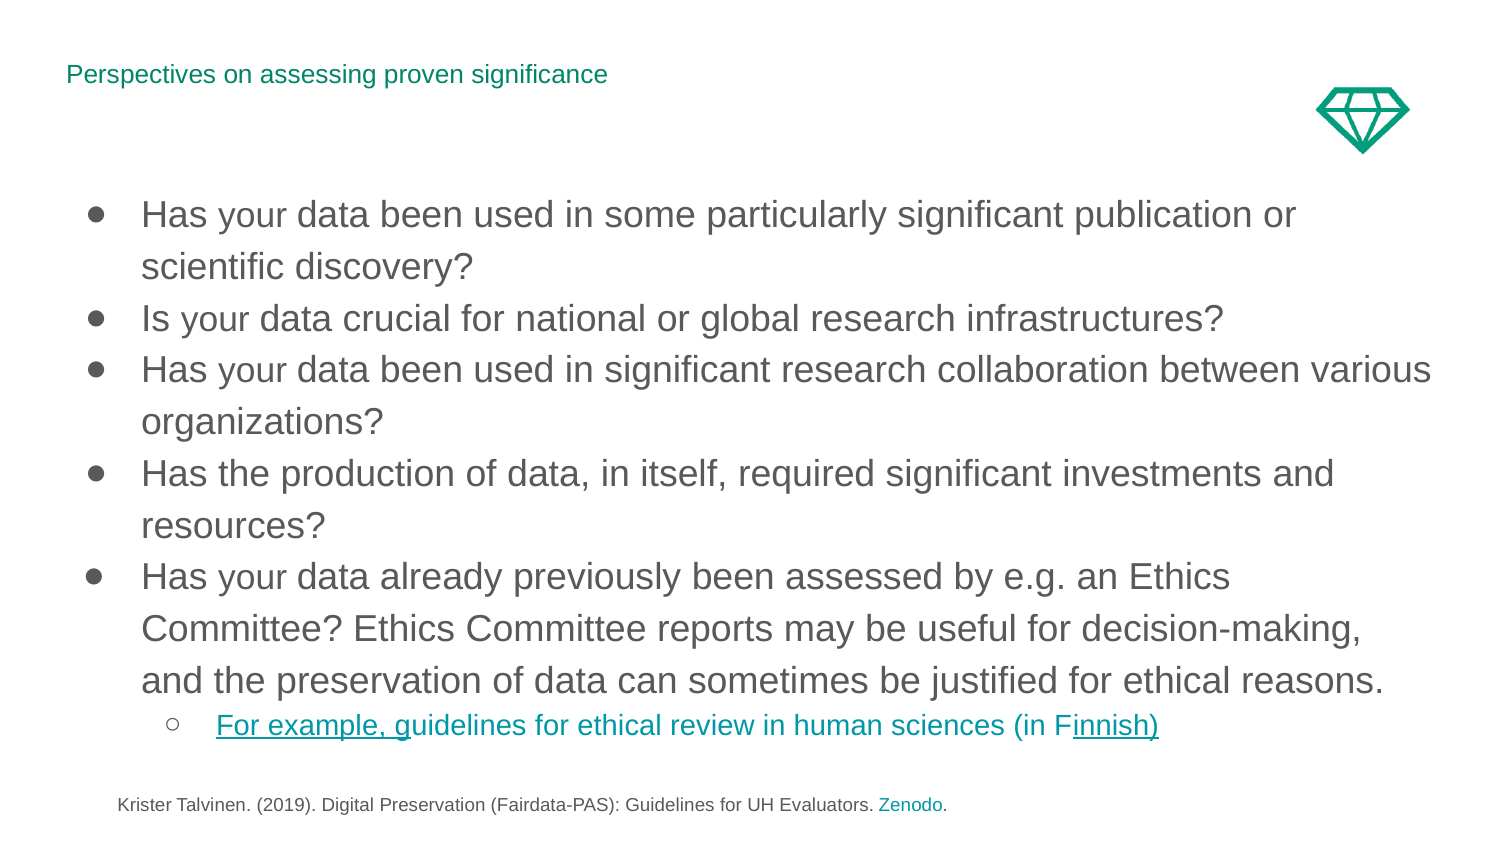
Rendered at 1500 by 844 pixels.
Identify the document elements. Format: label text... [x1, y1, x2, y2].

picture [1311, 72, 1413, 168]
text_box Krister Talvinen. (2019). Digital Preservation (Fairdata-PAS): Guidelines for UH Evaluators. Zenodo. [102, 781, 1299, 827]
title Perspectives on assessing proven significance [51, 42, 1449, 137]
list Has your data been used in some particularly significant publication or scientific discovery? Is your data crucial for national or global research infrastructures? Has your data been used in significant research collaboration between various organizations? Has the production of data, in itself, required significant investments and resources? Has your data already previously been assessed by e.g. an Ethics Committee? Ethics Committee reports may be useful for decision-making, and the preservation of data can sometimes be justified for ethical reasons. For example, guidelines for ethical review in human sciences (in Finnish) [51, 168, 1449, 676]
